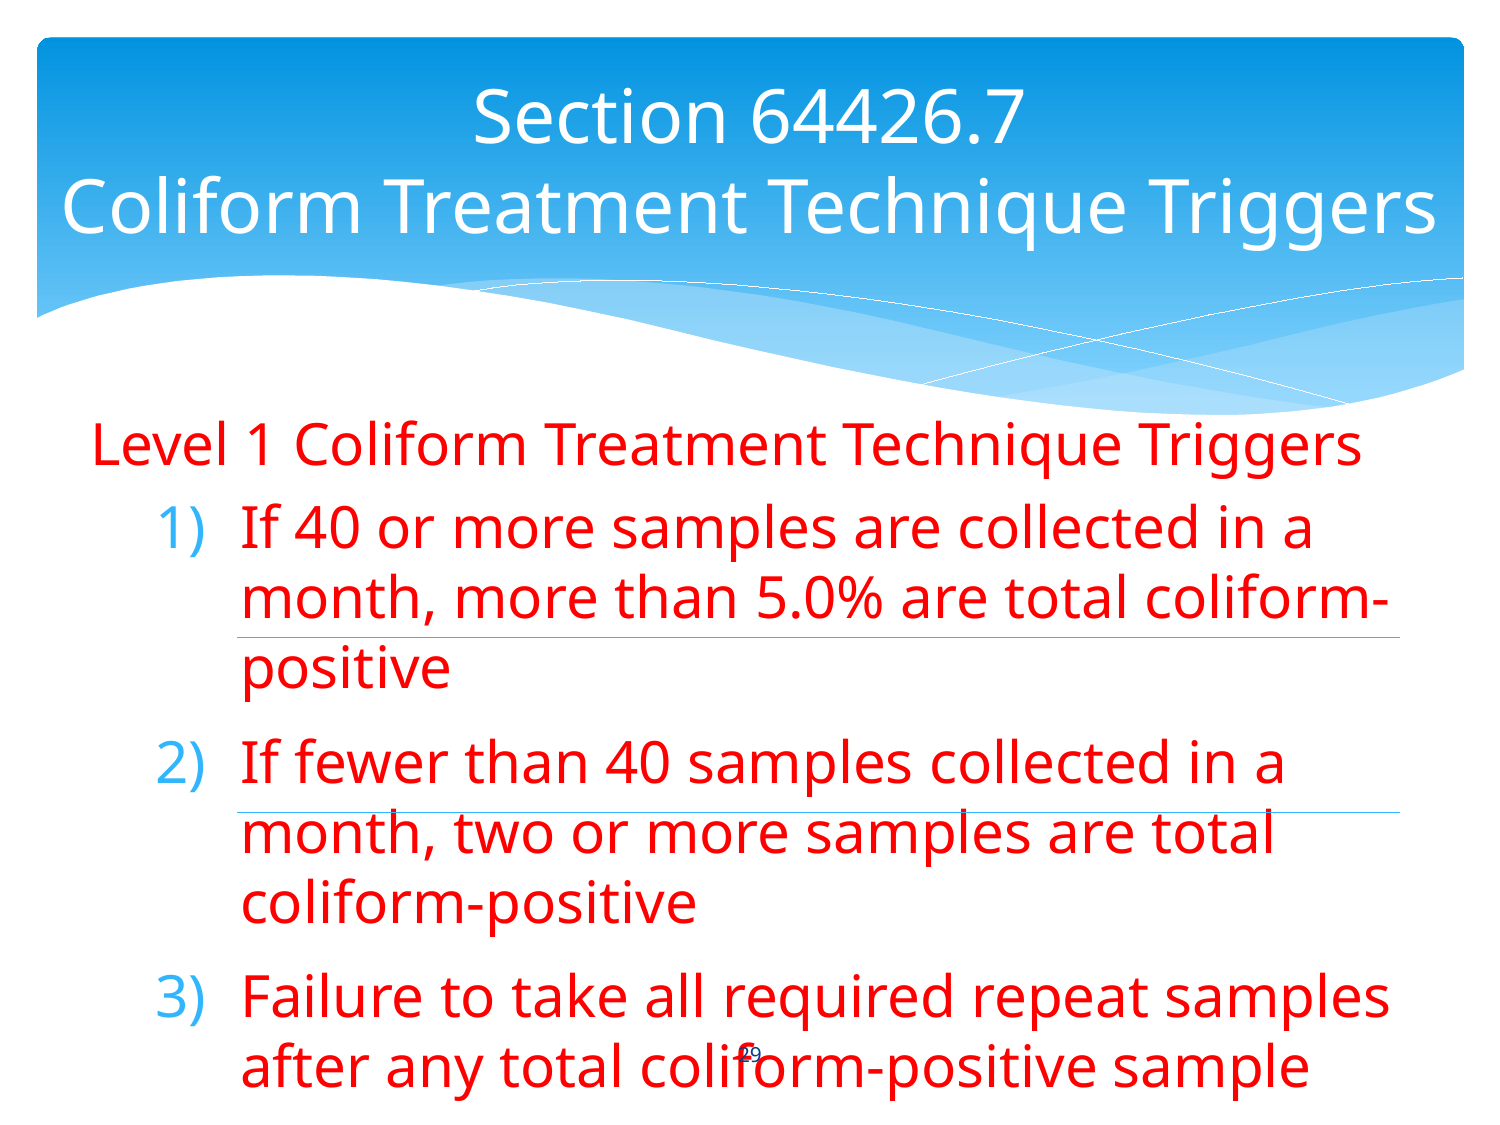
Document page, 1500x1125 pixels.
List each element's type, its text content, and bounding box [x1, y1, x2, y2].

slide_number 29 [654, 1025, 846, 1086]
title Section 64426.7 Coliform Treatment Technique Triggers [24, 55, 1475, 261]
list Level 1 Coliform Treatment Technique Triggers If 40 or more samples are collected in a month, more than 5.0% are total coliform-positive If fewer than 40 samples collected in a month, two or more samples are total coliform-positive Failure to take all required repeat samples after any total coliform-positive sample [75, 399, 1425, 1038]
